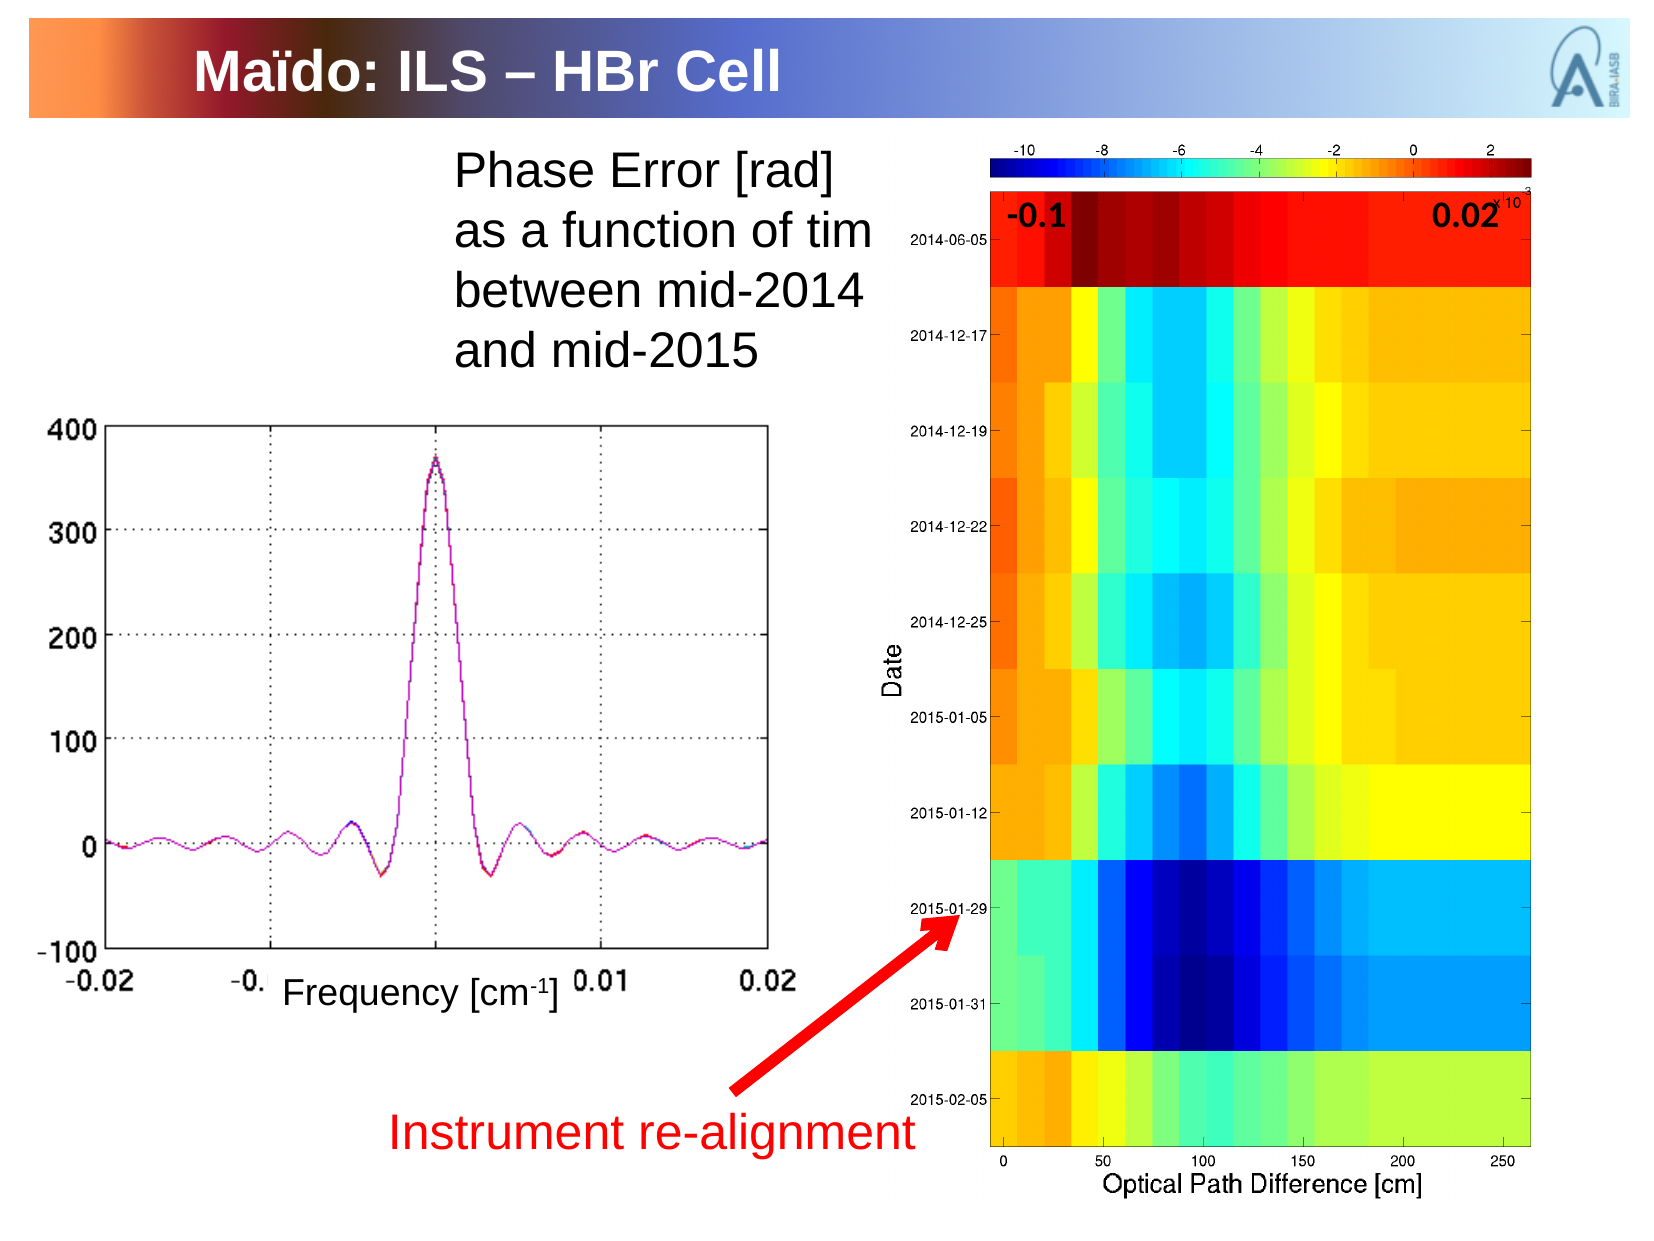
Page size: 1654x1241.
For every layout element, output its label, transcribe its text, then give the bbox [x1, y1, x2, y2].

text_box Instrument re-alignment [373, 1092, 864, 1168]
title Maïdo: ILS – HBr Cell [193, 25, 1536, 111]
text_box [36, 377, 806, 1018]
picture [869, 130, 1600, 1201]
picture [29, 18, 1630, 118]
text_box Phase Error [rad] as a function of time between mid-2014 and mid-2015 [438, 130, 867, 386]
